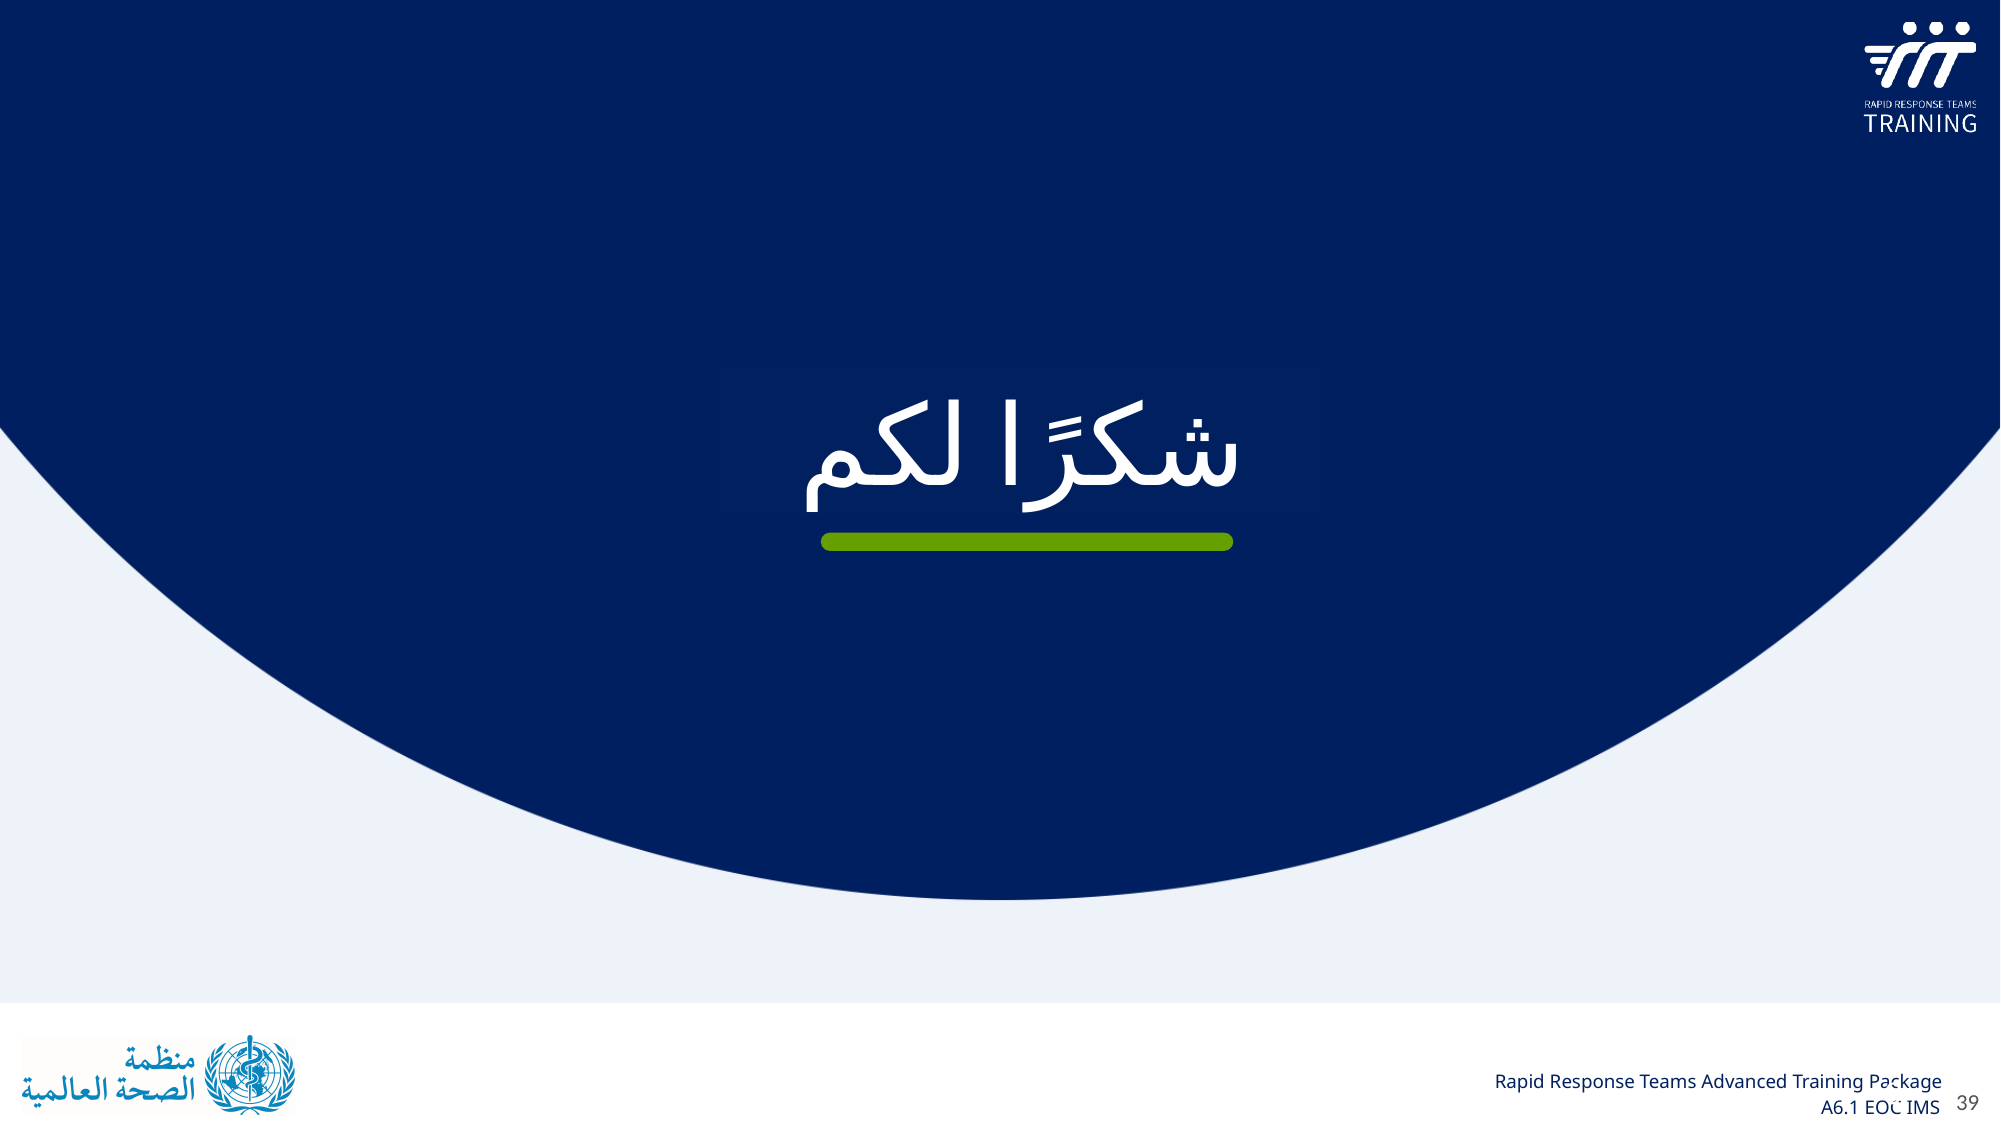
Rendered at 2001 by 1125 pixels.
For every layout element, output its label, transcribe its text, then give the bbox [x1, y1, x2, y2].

picture [0, 0, 2001, 1003]
picture [22, 1035, 295, 1115]
picture [252, 1050, 258, 1059]
text_box شكرًا لكم [718, 364, 1327, 515]
slide_number 39 [1882, 1037, 1930, 1092]
